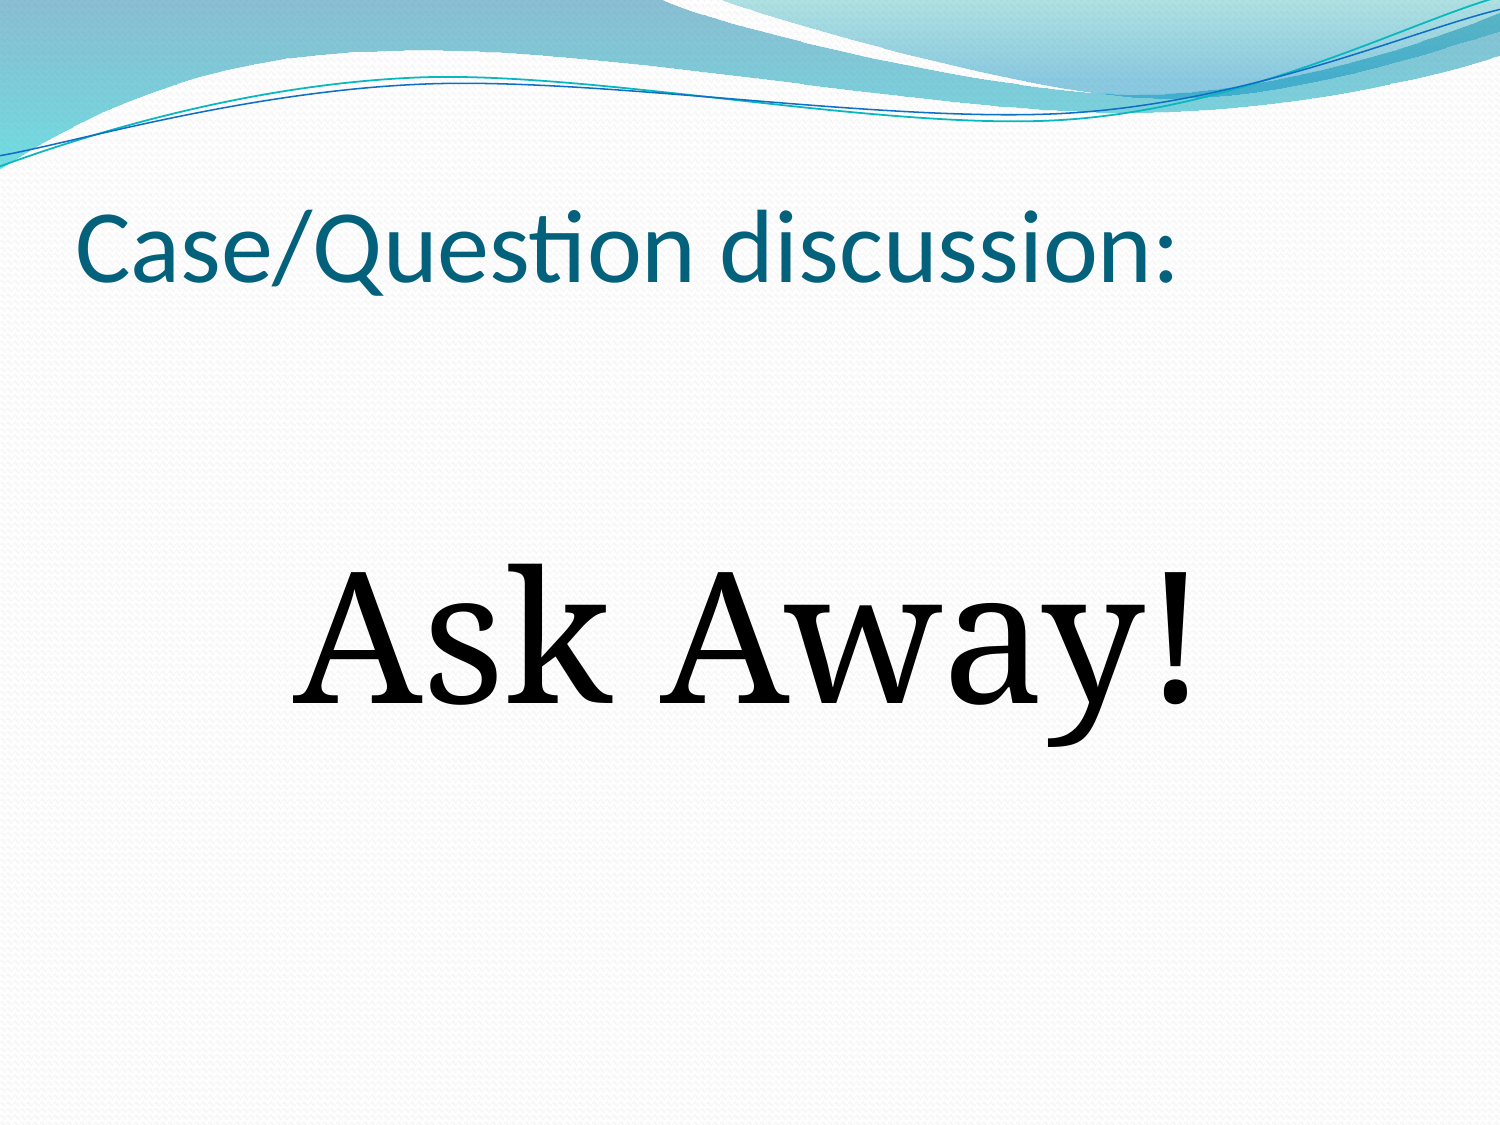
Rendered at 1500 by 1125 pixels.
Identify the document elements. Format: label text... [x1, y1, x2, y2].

list Ask Away! [74, 512, 1426, 846]
title Case/Question discussion: [74, 115, 1426, 304]
